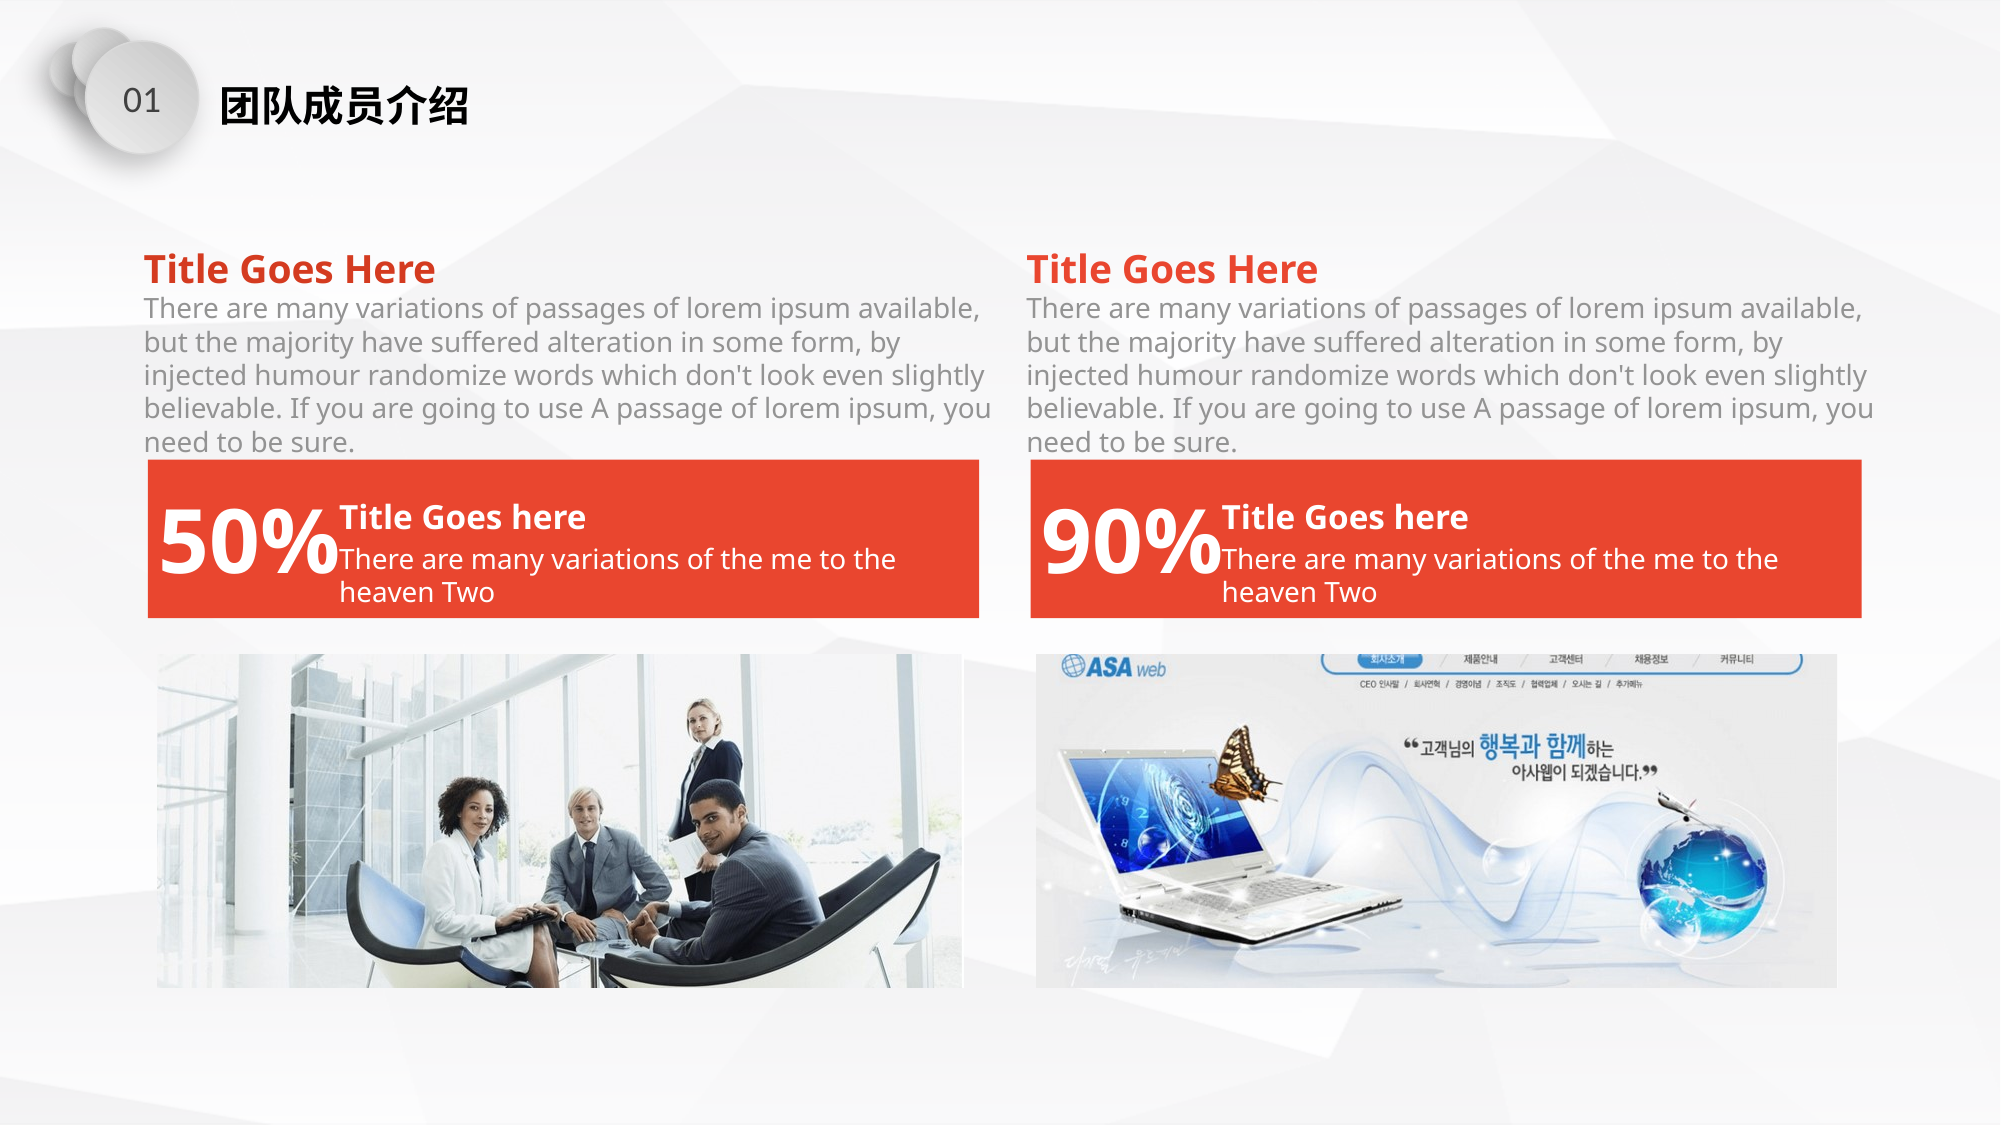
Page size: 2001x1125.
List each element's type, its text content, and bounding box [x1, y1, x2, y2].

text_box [49, 28, 199, 154]
text_box Title Goes here There are many variations of the me to the heaven Two [324, 488, 980, 616]
text_box Title Goes Here There are many variations of passages of lorem ipsum available, but the majority have suffered alteration in some form, by injected humour randomize words which don't look even slightly believable. If you are going to use A passage of lorem ipsum, you need to be sure. [143, 244, 995, 458]
picture [0, 0, 2001, 1125]
text_box Title Goes here There are many variations of the me to the heaven Two [1206, 488, 1862, 616]
text_box [1030, 459, 1863, 619]
text_box 团队成员介绍 [199, 72, 491, 138]
text_box 50% [158, 485, 342, 592]
text_box Title Goes Here There are many variations of passages of lorem ipsum available, but the majority have suffered alteration in some form, by injected humour randomize words which don't look even slightly believable. If you are going to use A passage of lorem ipsum, you need to be sure. [1026, 244, 1878, 458]
text_box 90% [1041, 485, 1224, 592]
text_box [147, 459, 980, 619]
